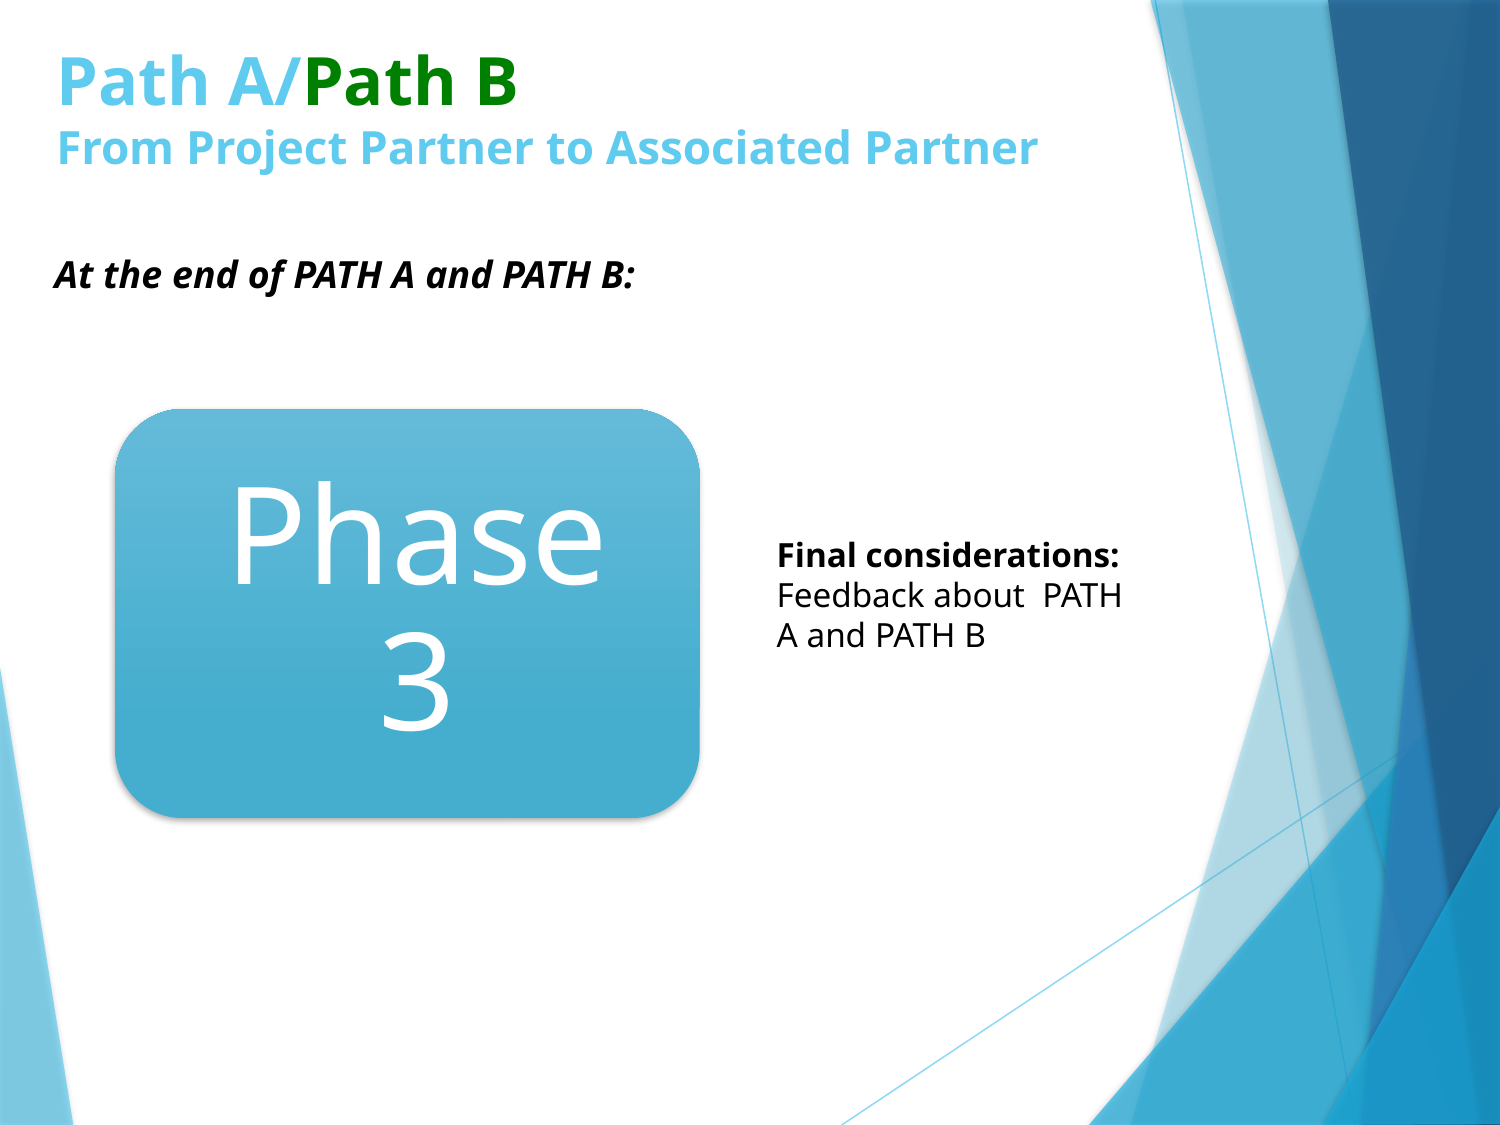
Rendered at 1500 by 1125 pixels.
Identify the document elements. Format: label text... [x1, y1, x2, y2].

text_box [28, 325, 1372, 1125]
title Path A/Path B From Project Partner to Associated Partner [41, 30, 1415, 114]
text_box At the end of PATH A and PATH B: [39, 243, 963, 304]
